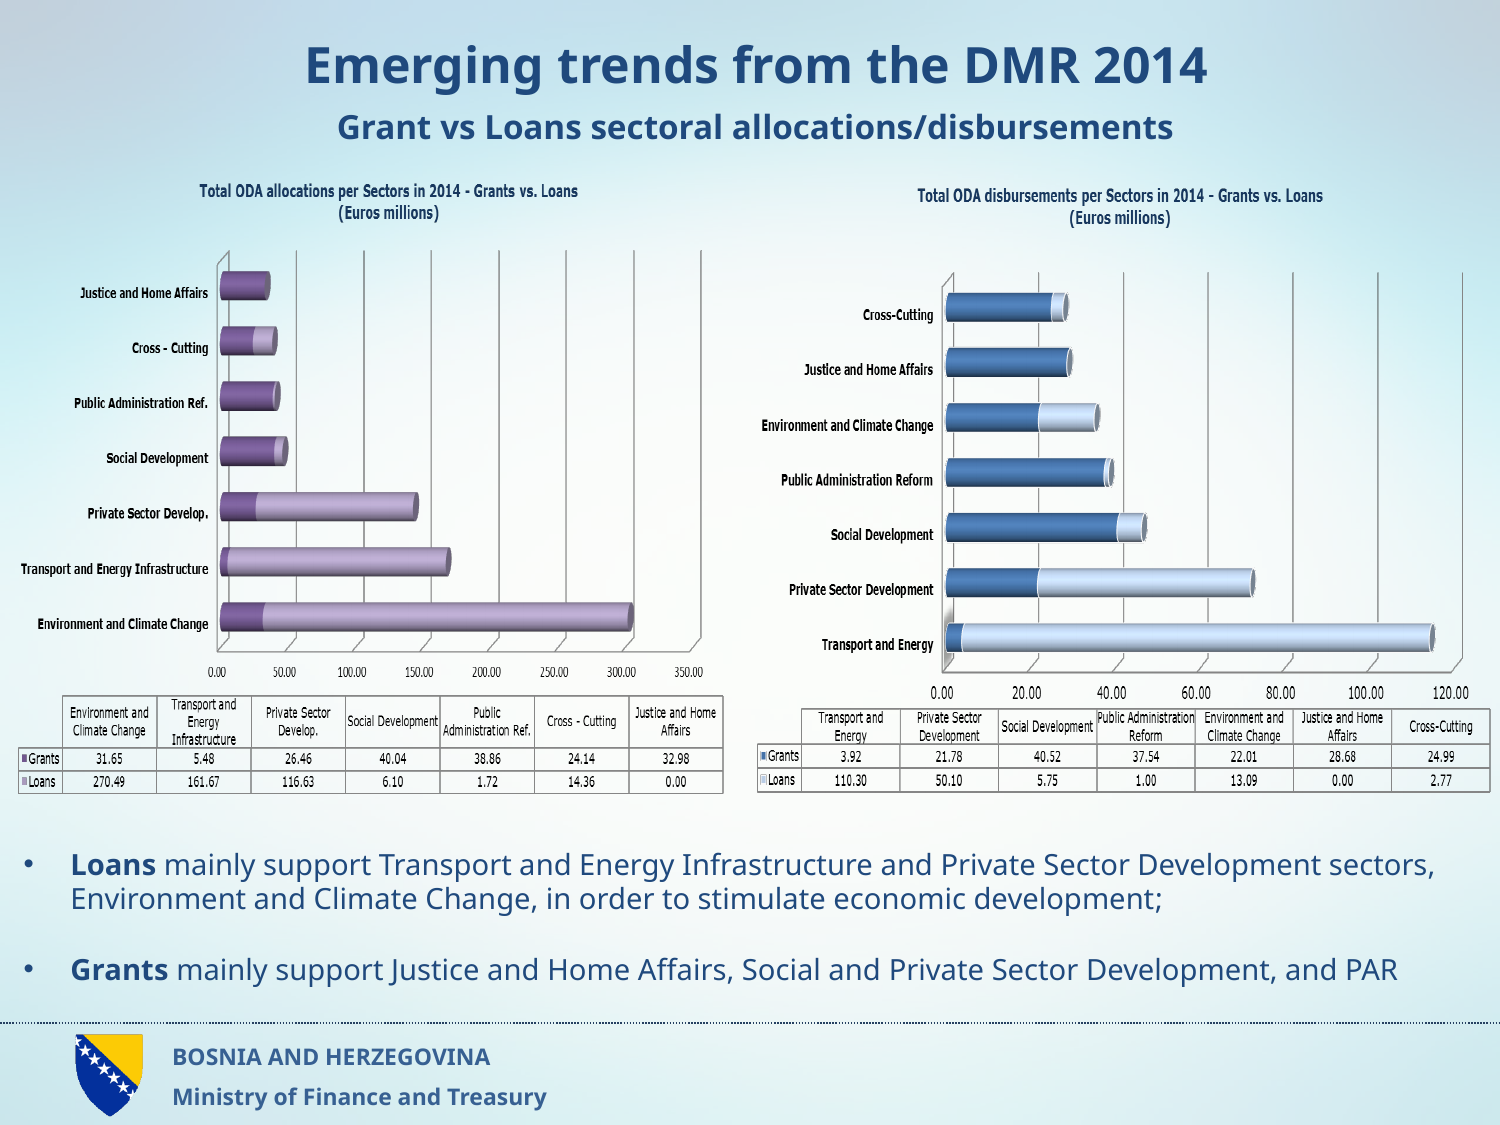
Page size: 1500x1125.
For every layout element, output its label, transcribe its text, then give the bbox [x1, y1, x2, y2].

picture [7, 171, 735, 811]
picture [75, 1034, 143, 1117]
picture [750, 181, 1500, 844]
text_box BOSNIA AND HERZEGOVINA Ministry of Finance and Treasury [157, 1034, 584, 1125]
text_box Loans mainly support Transport and Energy Infrastructure and Private Sector Development sectors, Environment and Climate Change, in order to stimulate economic development; Grants mainly support Justice and Home Affairs, Social and Private Sector Development, and PAR [8, 838, 1483, 994]
text_box Emerging trends from the DMR 2014 Grant vs Loans sectoral allocations/disbursements [29, 25, 1483, 193]
